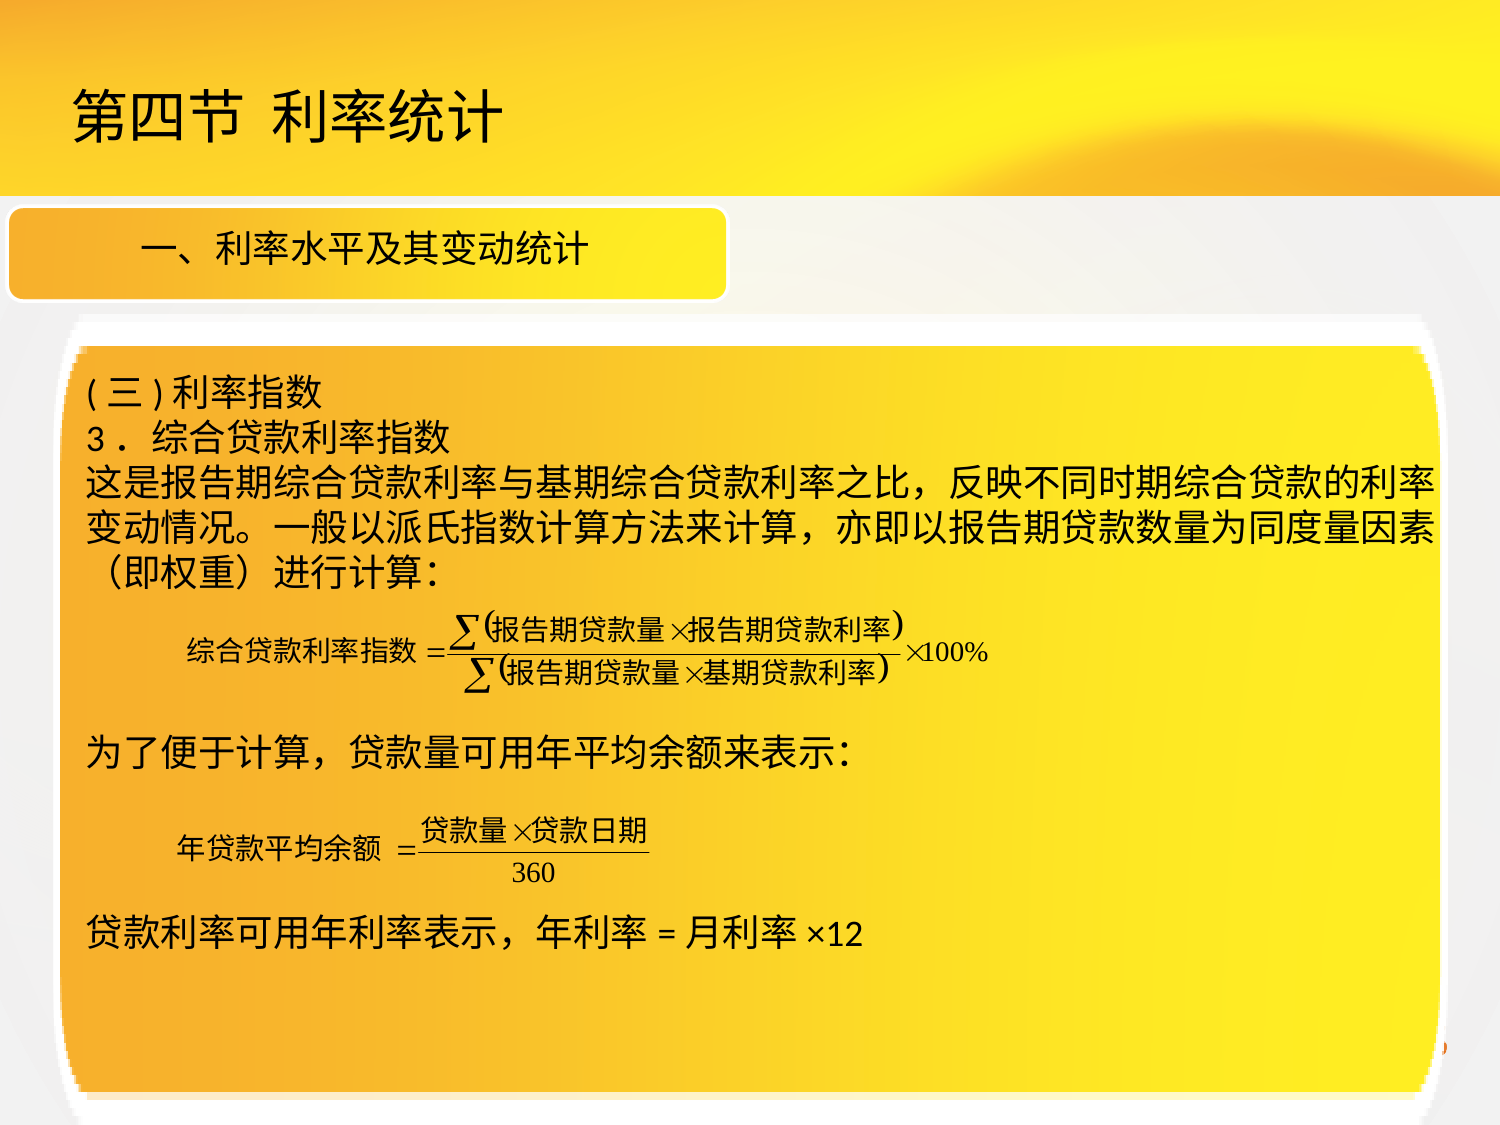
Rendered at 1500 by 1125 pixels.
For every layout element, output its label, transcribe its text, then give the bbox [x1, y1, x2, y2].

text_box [172, 810, 656, 889]
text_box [5, 204, 730, 303]
picture [0, 1, 1500, 1125]
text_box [52, 314, 1460, 1125]
title 第四节 利率统计 [0, 56, 963, 173]
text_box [182, 609, 994, 700]
